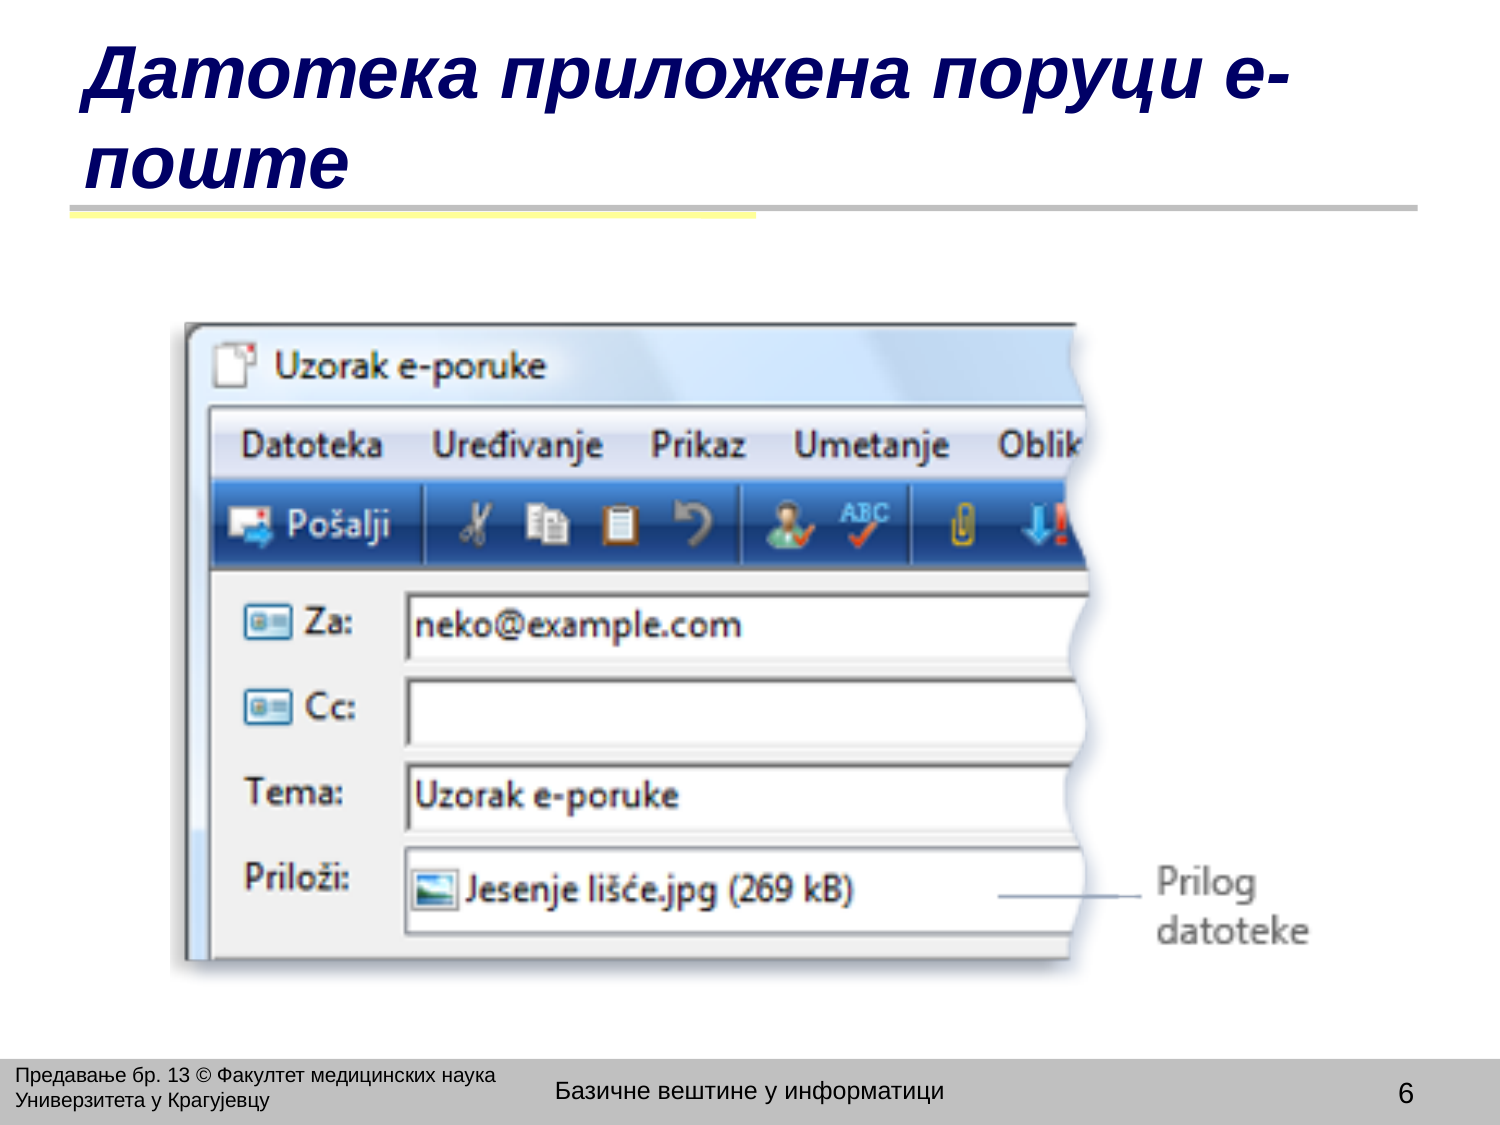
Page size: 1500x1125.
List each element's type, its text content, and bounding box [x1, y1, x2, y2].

title Датотека приложена поруци е-поште [69, 19, 1426, 208]
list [170, 275, 1382, 1017]
footer Базичне вештине у информатици [512, 1066, 988, 1125]
slide_number 6 [1079, 1066, 1430, 1125]
slide_number Предавање бр. 13 © Факултет медицинских наука Универзитета у Крагујевцу [0, 1053, 617, 1108]
